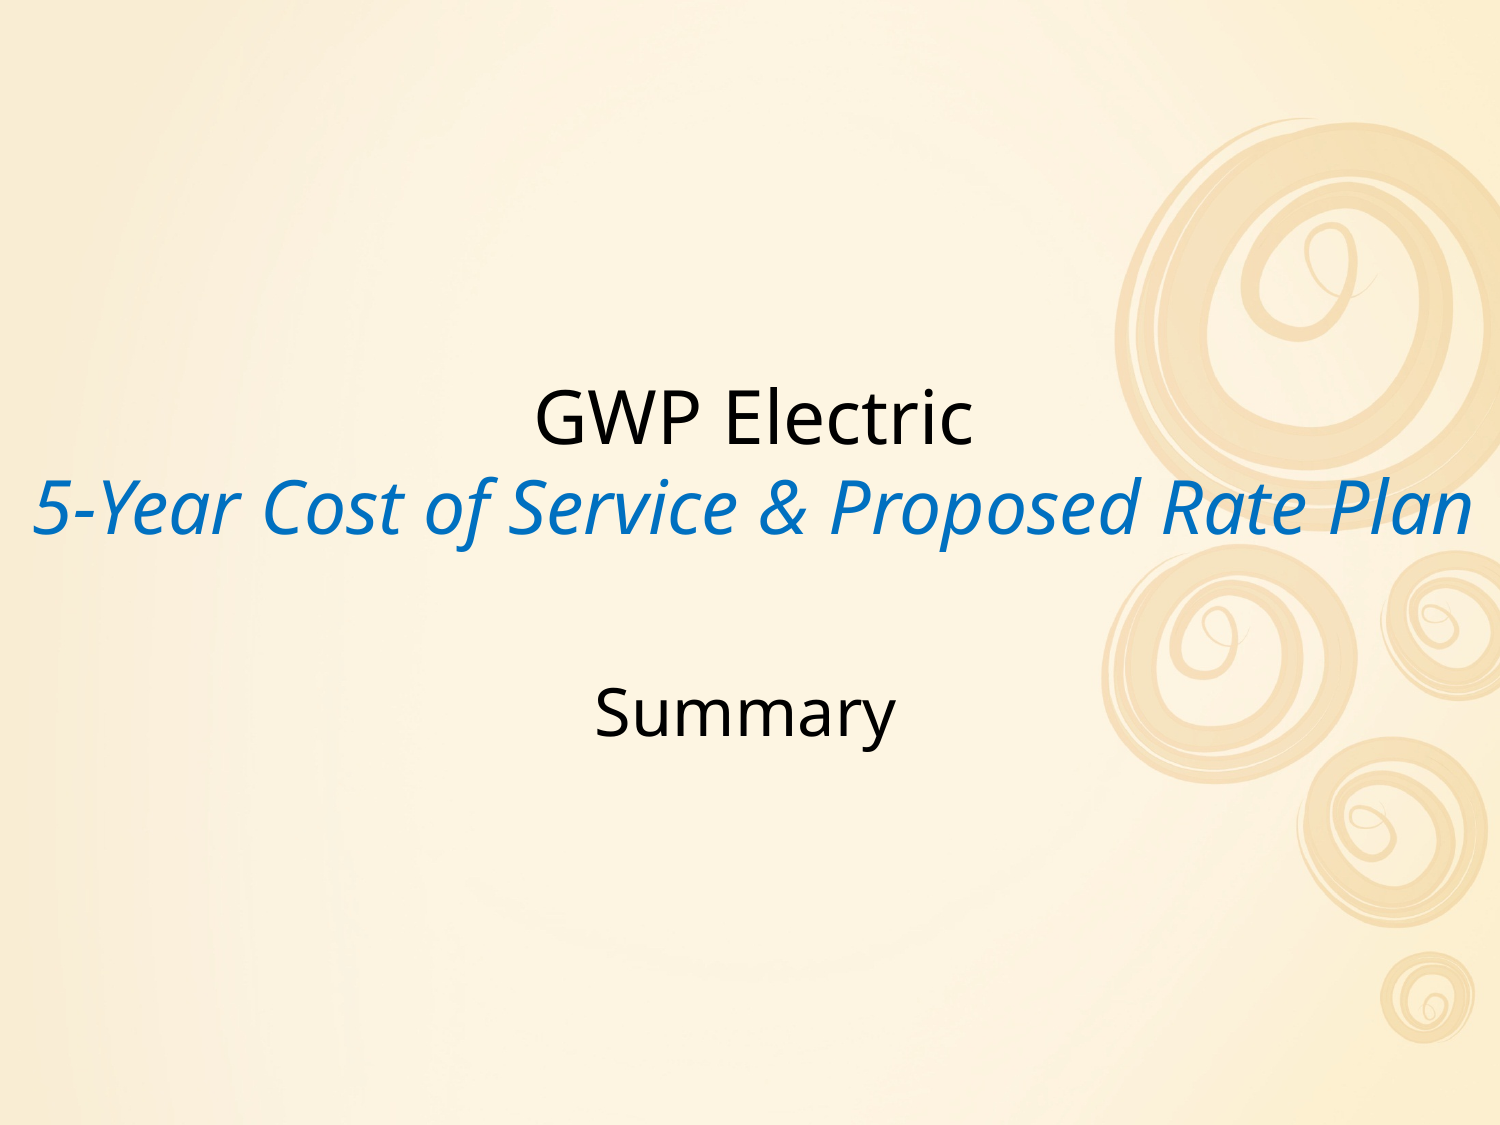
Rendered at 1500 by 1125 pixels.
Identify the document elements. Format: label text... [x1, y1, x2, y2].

text_box [2, 260, 1500, 503]
picture [0, 0, 1500, 1125]
text_box Summary [0, 662, 1496, 802]
text_box GWP Electric 5-Year Cost of Service & Proposed Rate Plan [4, 362, 1500, 488]
